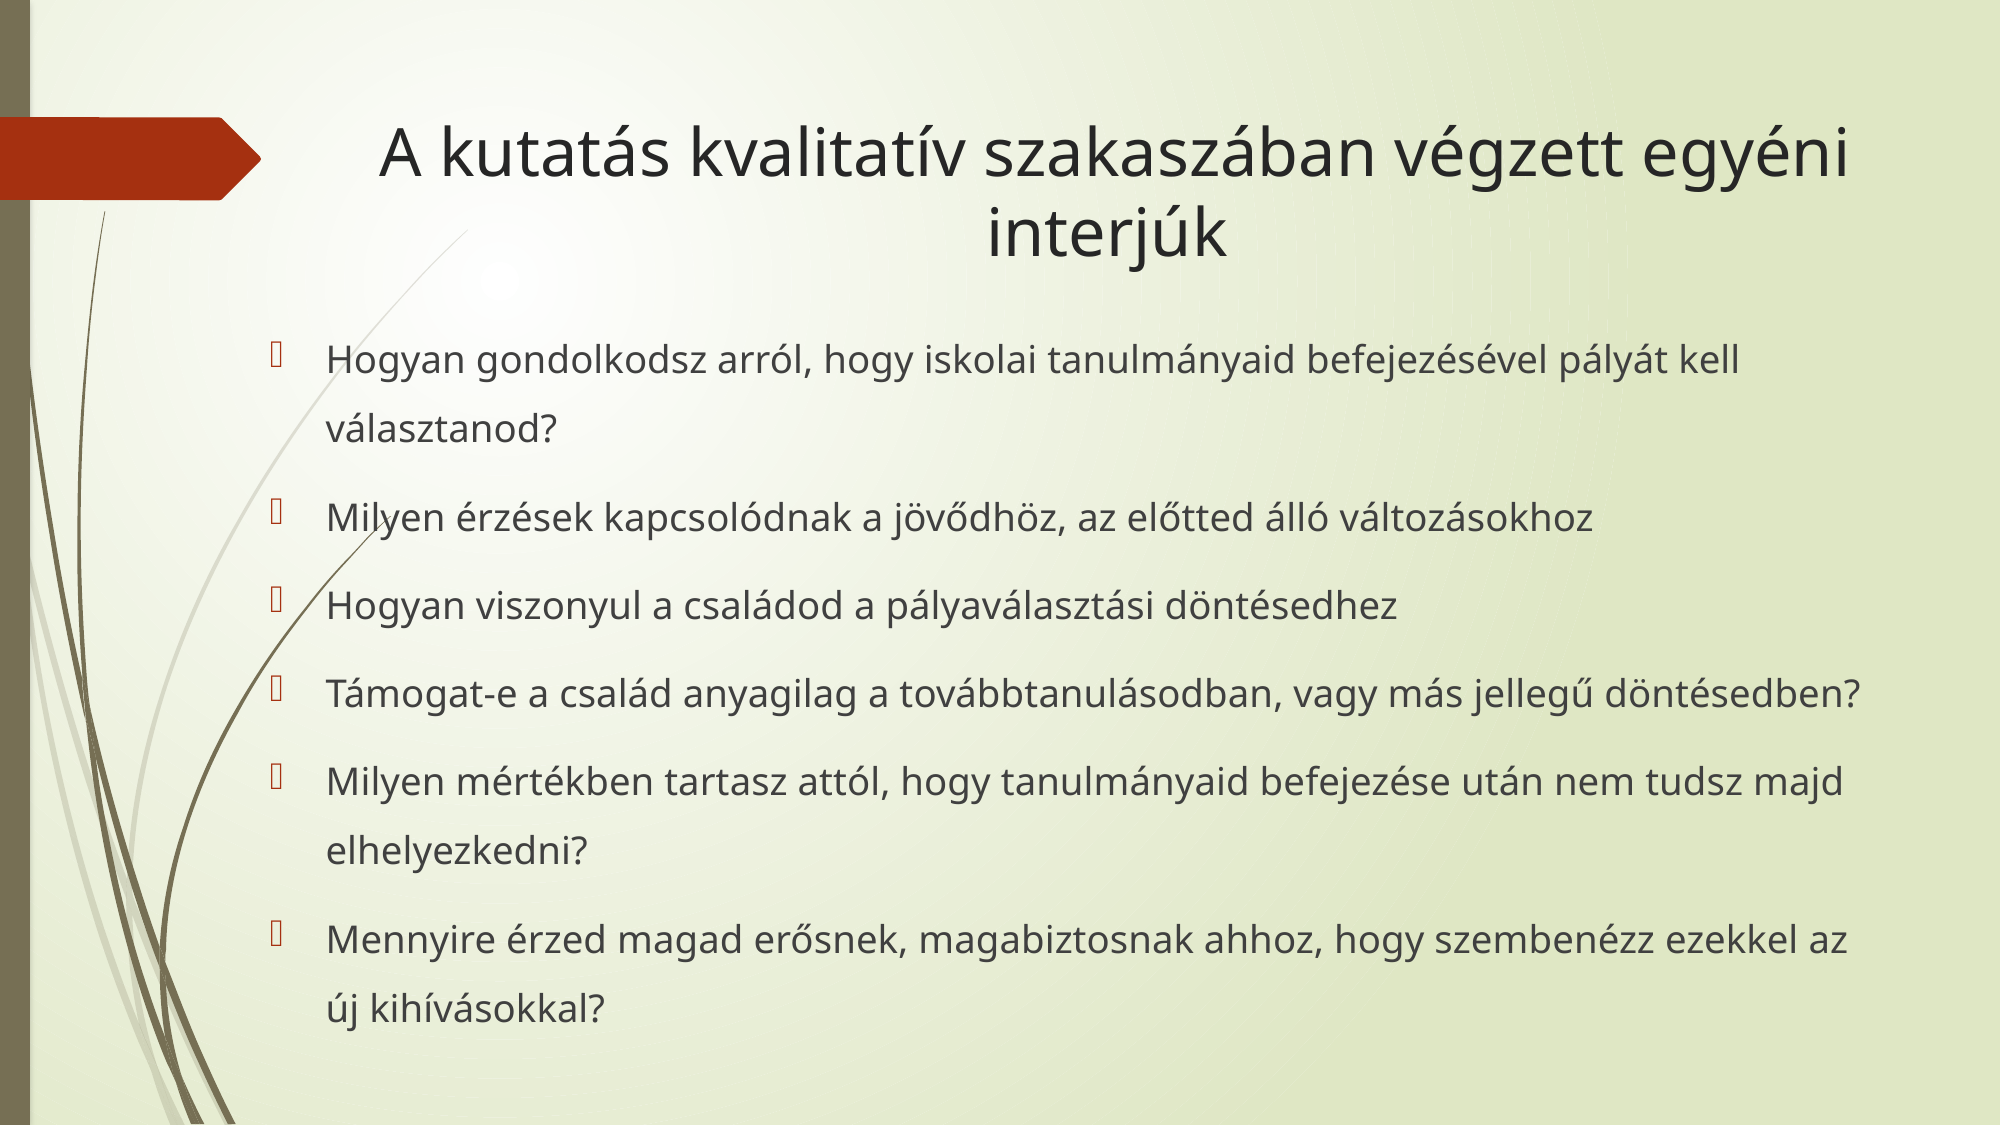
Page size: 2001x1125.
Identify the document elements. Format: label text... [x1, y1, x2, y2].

list Hogyan gondolkodsz arról, hogy iskolai tanulmányaid befejezésével pályát kell választanod? Milyen érzések kapcsolódnak a jövődhöz, az előtted álló változásokhoz Hogyan viszonyul a családod a pályaválasztási döntésedhez Támogat-e a család anyagilag a továbbtanulásodban, vagy más jellegű döntésedben? Milyen mértékben tartasz attól, hogy tanulmányaid befejezése után nem tudsz majd elhelyezkedni? Mennyire érzed magad erősnek, magabiztosnak ahhoz, hogy szembenézz ezekkel az új kihívásokkal? [254, 304, 1888, 1098]
title A kutatás kvalitatív szakaszában végzett egyéni interjúk [273, 102, 1941, 267]
